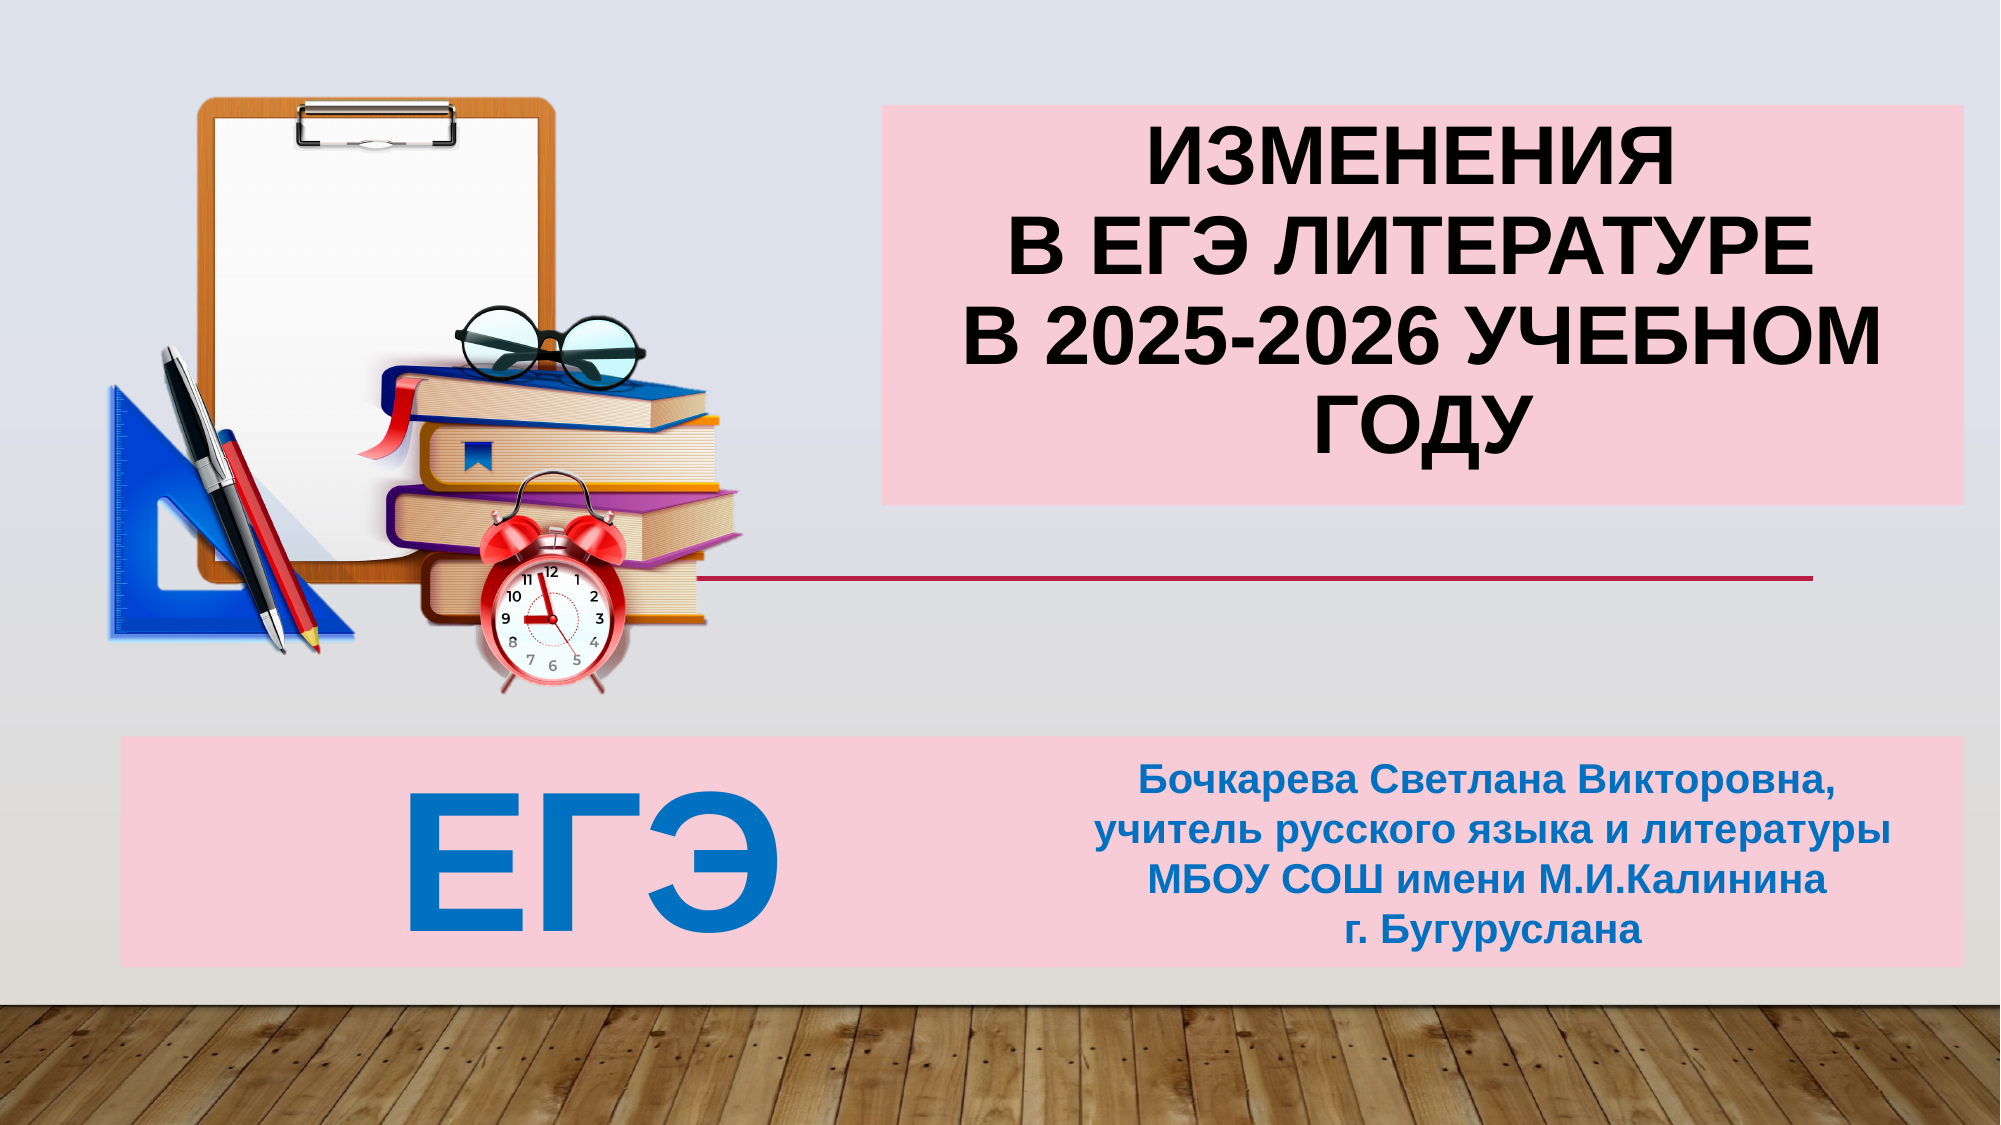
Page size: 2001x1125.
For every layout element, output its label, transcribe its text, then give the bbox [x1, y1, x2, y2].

text_box Бочкарева Светлана Викторовна, учитель русского языка и литературы МБОУ СОШ имени М.И.Калинина г. Бугуруслана [1021, 735, 1965, 969]
picture [28, 39, 805, 715]
text_box ЕГЭ [119, 735, 1021, 969]
title Изменения в ЕГЭ литературе в 2025-2026 учебном году [881, 104, 1964, 506]
picture [0, 1005, 2000, 1125]
